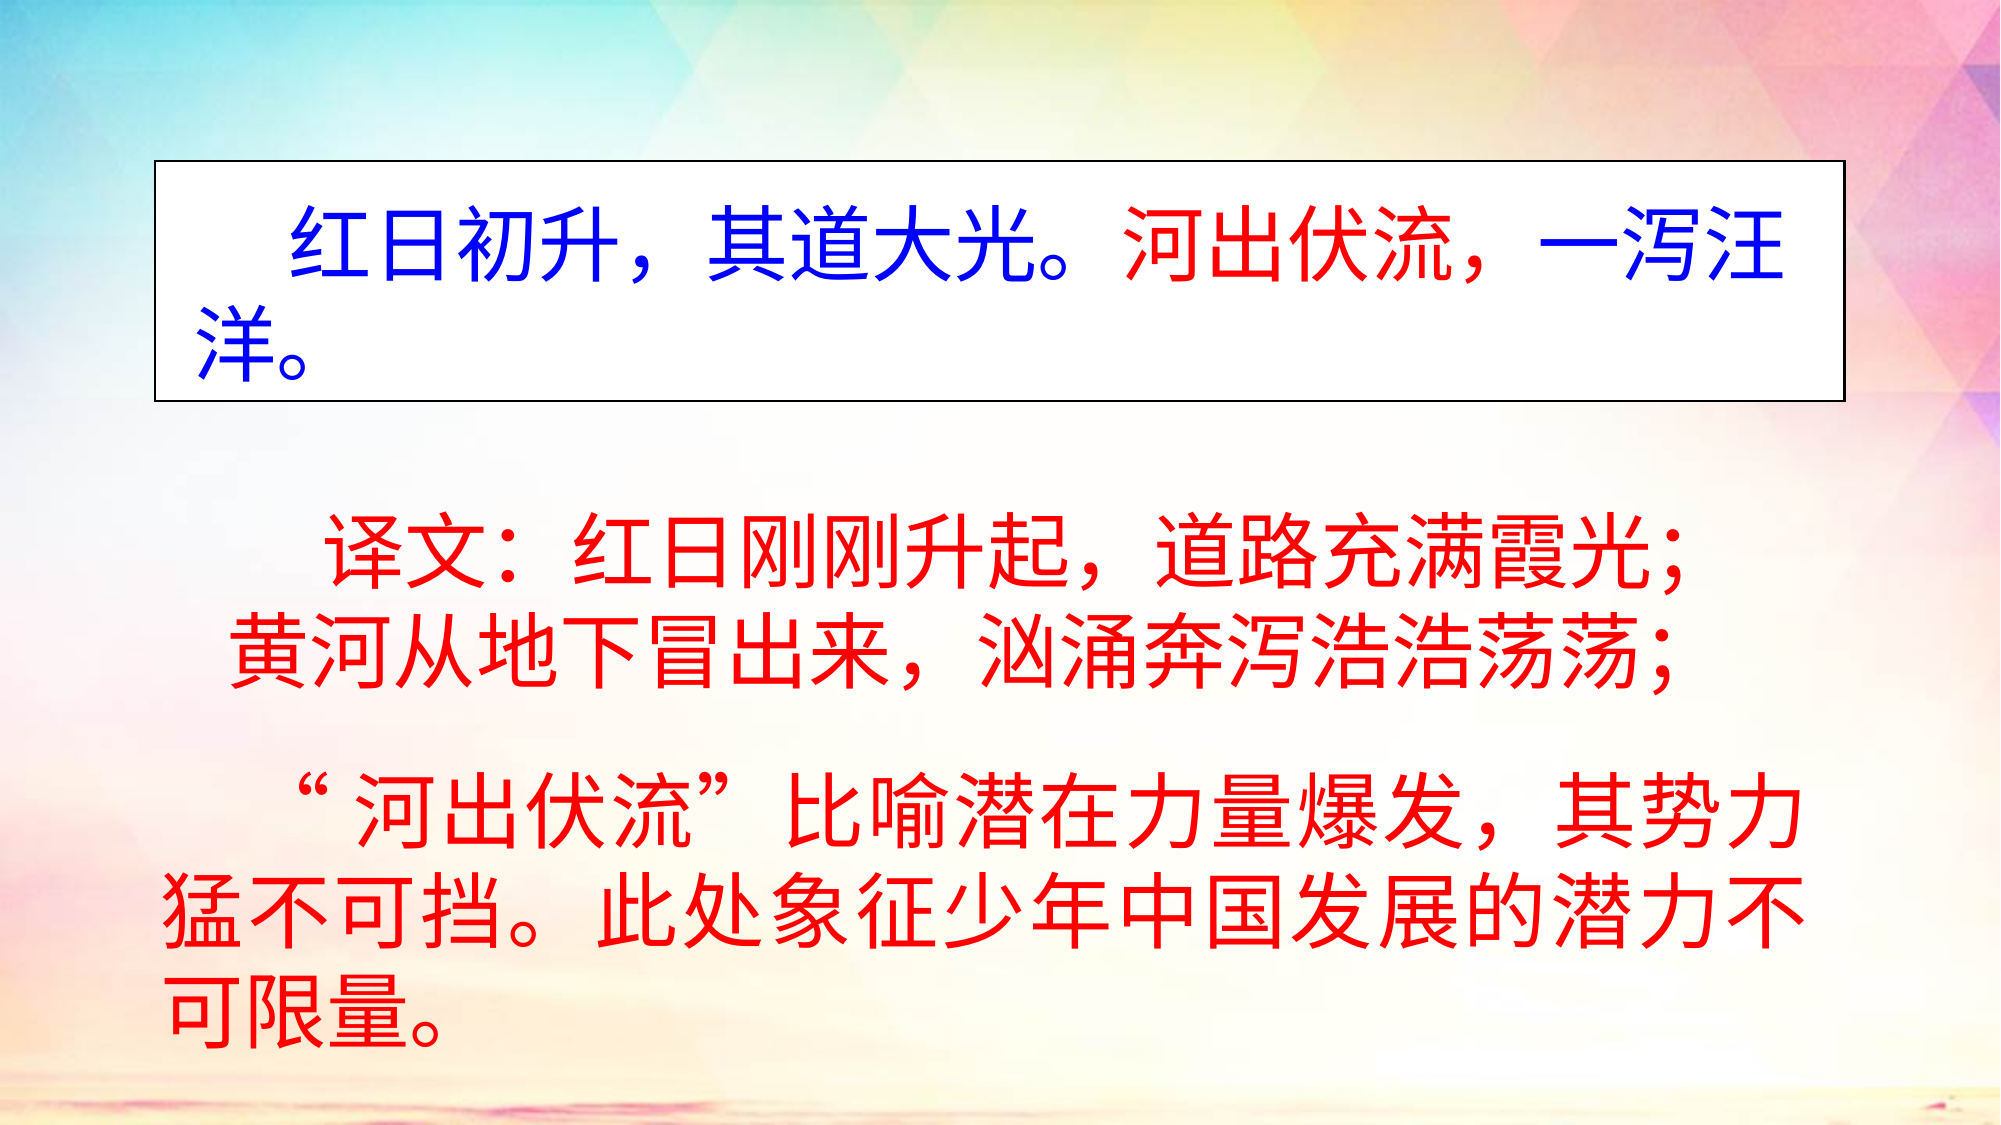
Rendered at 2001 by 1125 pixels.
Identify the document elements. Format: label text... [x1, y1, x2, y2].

text_box 红日初升，其道大光。河出伏流，一泻汪洋。 [179, 184, 1810, 400]
picture [0, 0, 2001, 1125]
text_box [154, 160, 1846, 402]
text_box “河出伏流”比喻潜在力量爆发，其势力猛不可挡。此处象征少年中国发展的潜力不可限量。 [145, 751, 1823, 1067]
text_box 译文：红日刚刚升起，道路充满霞光；黄河从地下冒出来，汹涌奔泻浩浩荡荡； [211, 491, 1777, 707]
